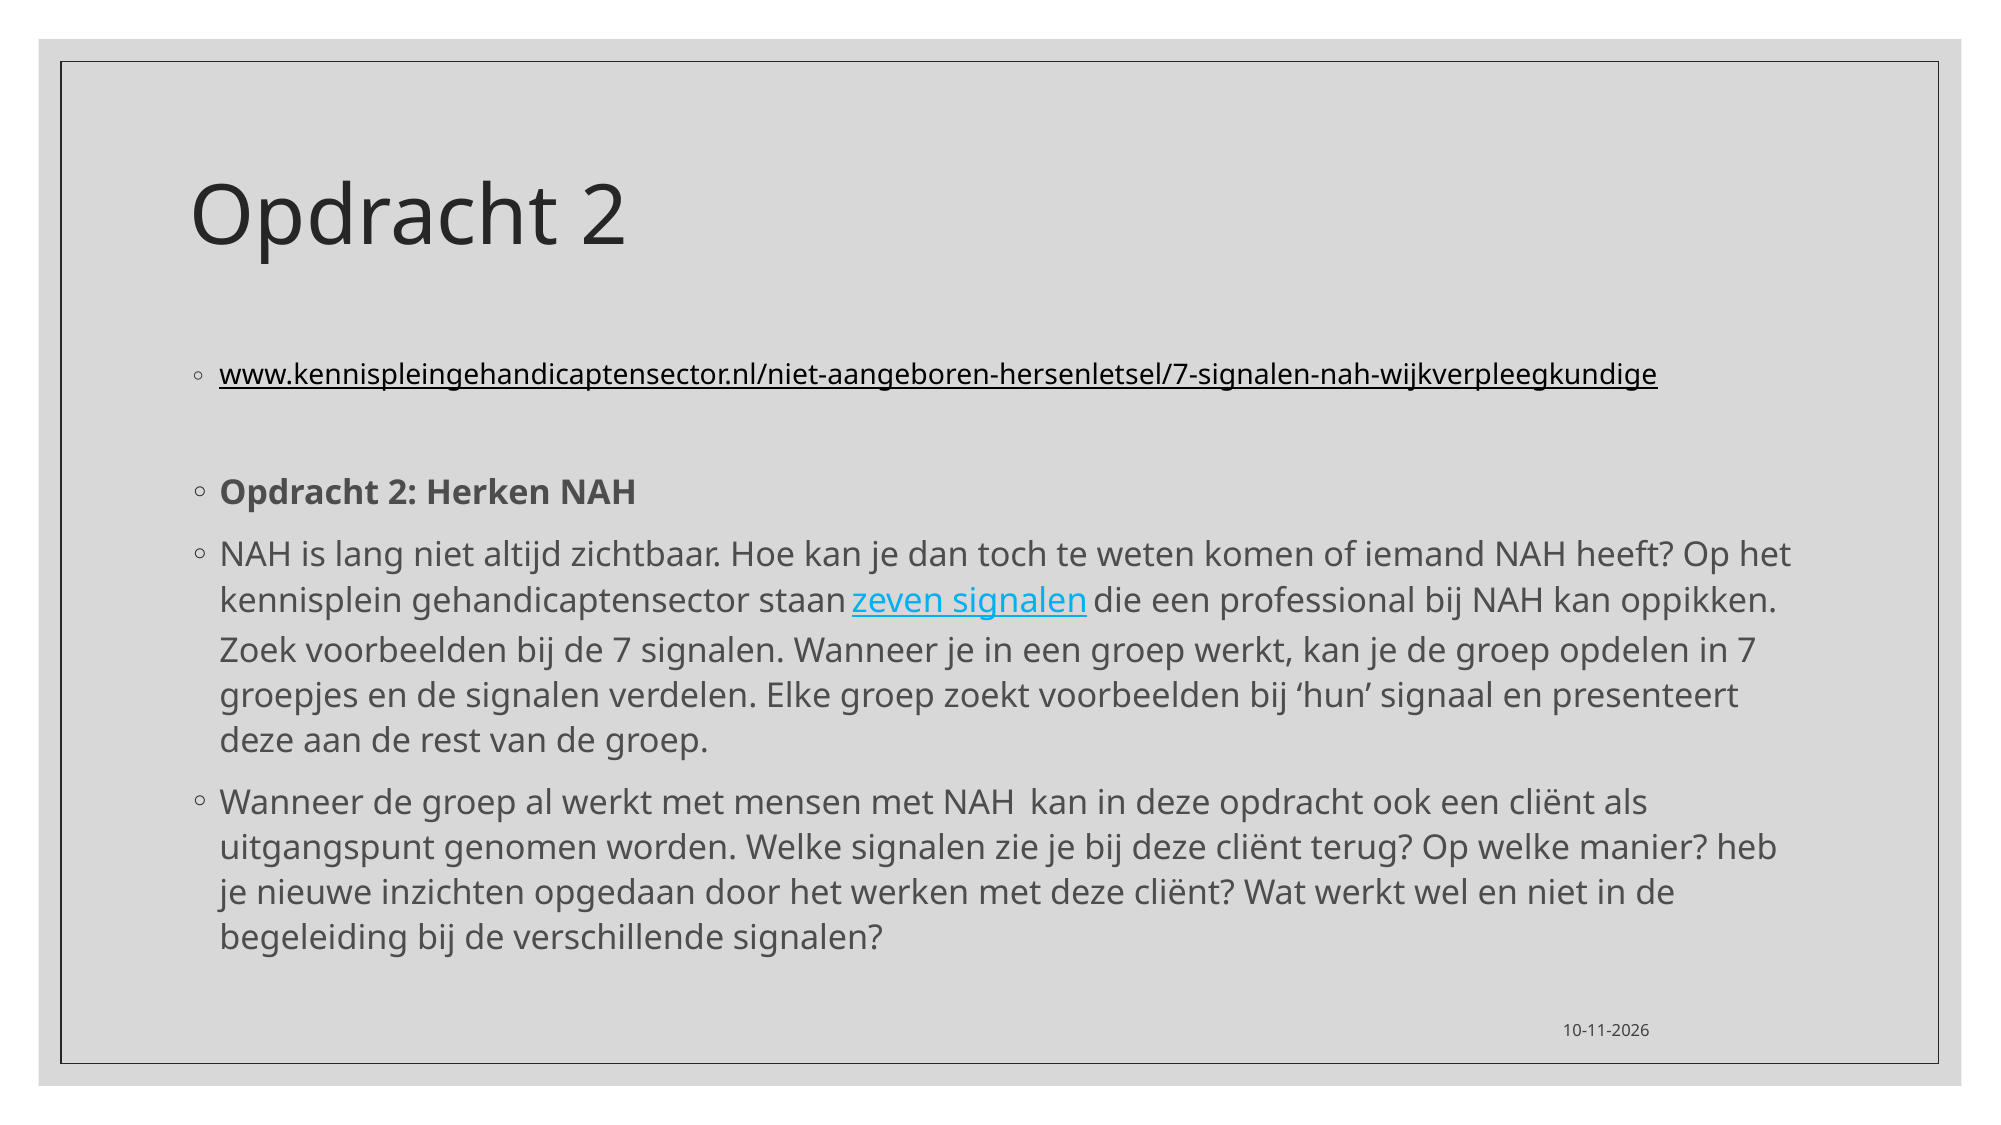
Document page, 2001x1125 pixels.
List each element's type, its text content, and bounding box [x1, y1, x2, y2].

title Opdracht 2 [174, 105, 1825, 331]
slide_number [1190, 990, 1665, 1050]
list www.kennispleingehandicaptensector.nl/niet-aangeboren-hersenletsel/7-signalen-nah-wijkverpleegkundige Opdracht 2: Herken NAH NAH is lang niet altijd zichtbaar. Hoe kan je dan toch te weten komen of iemand NAH heeft? Op het kennisplein gehandicaptensector staan zeven signalen die een professional bij NAH kan oppikken. Zoek voorbeelden bij de 7 signalen. Wanneer je in een groep werkt, kan je de groep opdelen in 7 groepjes en de signalen verdelen. Elke groep zoekt voorbeelden bij ‘hun’ signaal en presenteert deze aan de rest van de groep. Wanneer de groep al werkt met mensen met NAH kan in deze opdracht ook een cliënt als uitgangspunt genomen worden. Welke signalen zie je bij deze cliënt terug? Op welke manier? heb je nieuwe inzichten opgedaan door het werken met deze cliënt? Wat werkt wel en niet in de begeleiding bij de verschillende signalen? [174, 345, 1825, 977]
